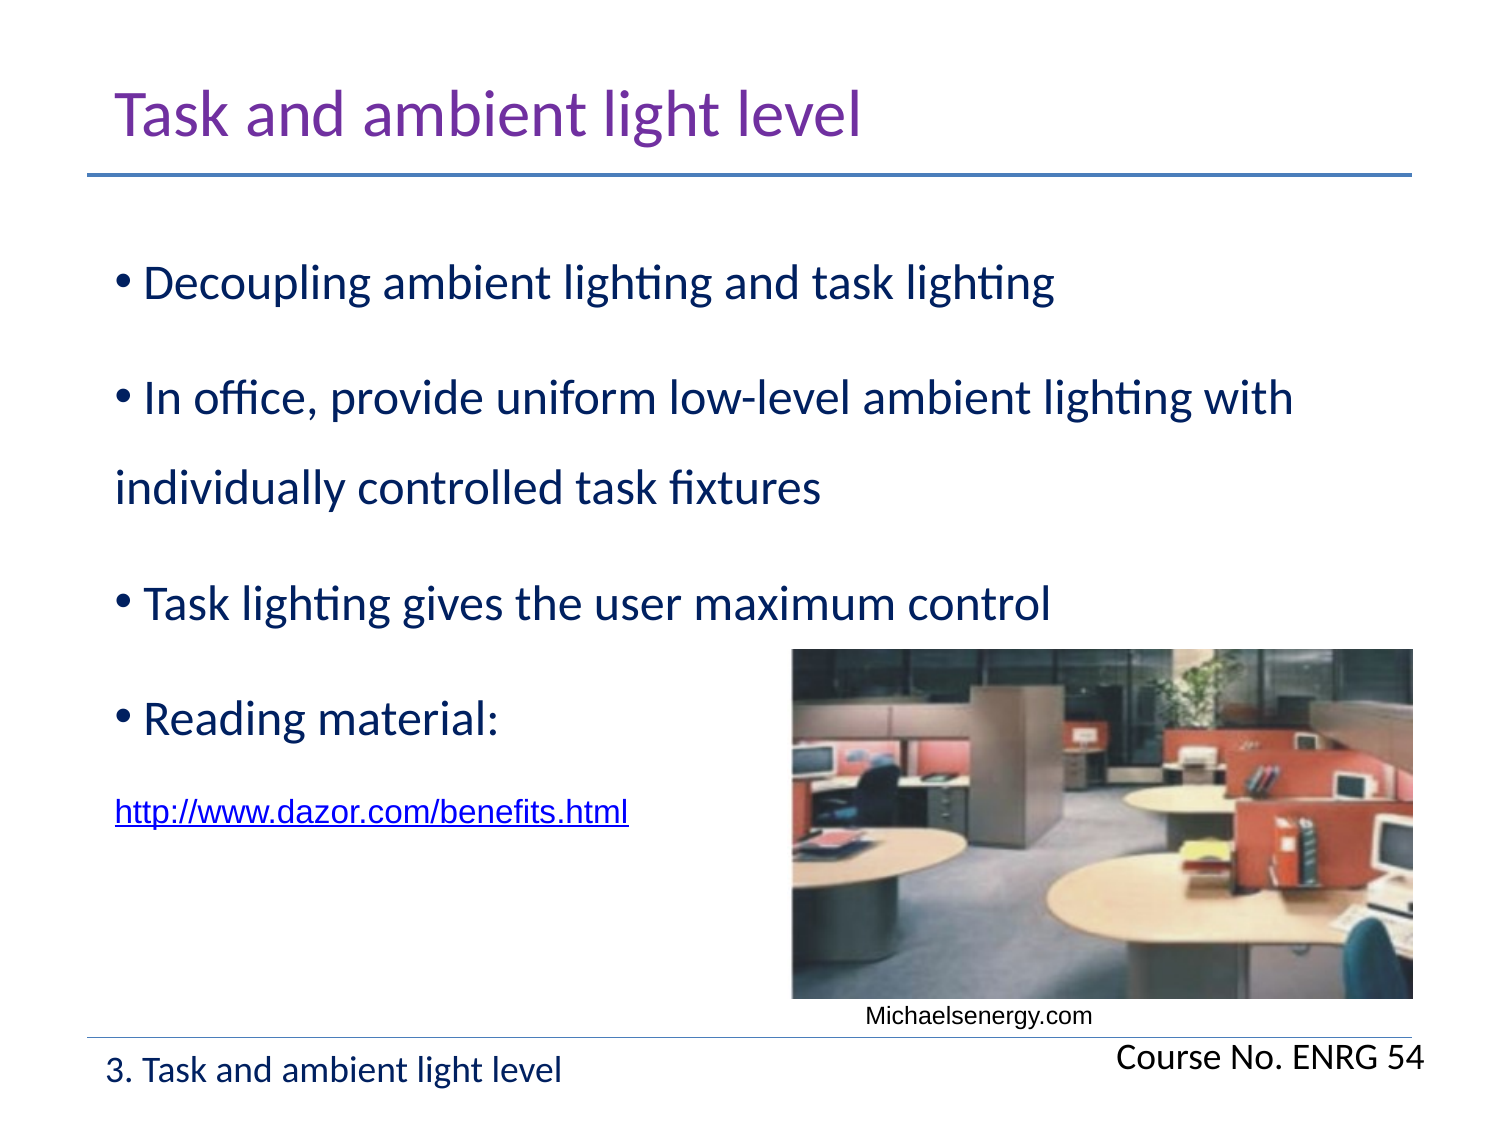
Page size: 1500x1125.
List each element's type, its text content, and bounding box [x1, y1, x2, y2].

text_box 3. Task and ambient light level [90, 1046, 578, 1098]
text_box Course No. ENRG 54 [1101, 1024, 1441, 1085]
picture [787, 649, 1413, 999]
text_box Michaelsenergy.com [850, 1007, 1109, 1036]
text_box Task and ambient light level [99, 62, 1025, 158]
text_box Decoupling ambient lighting and task lighting In office, provide uniform low-level ambient lighting with individually controlled task fixtures Task lighting gives the user maximum control Reading material: http://www.dazor.com/benefits.html [99, 212, 1388, 838]
